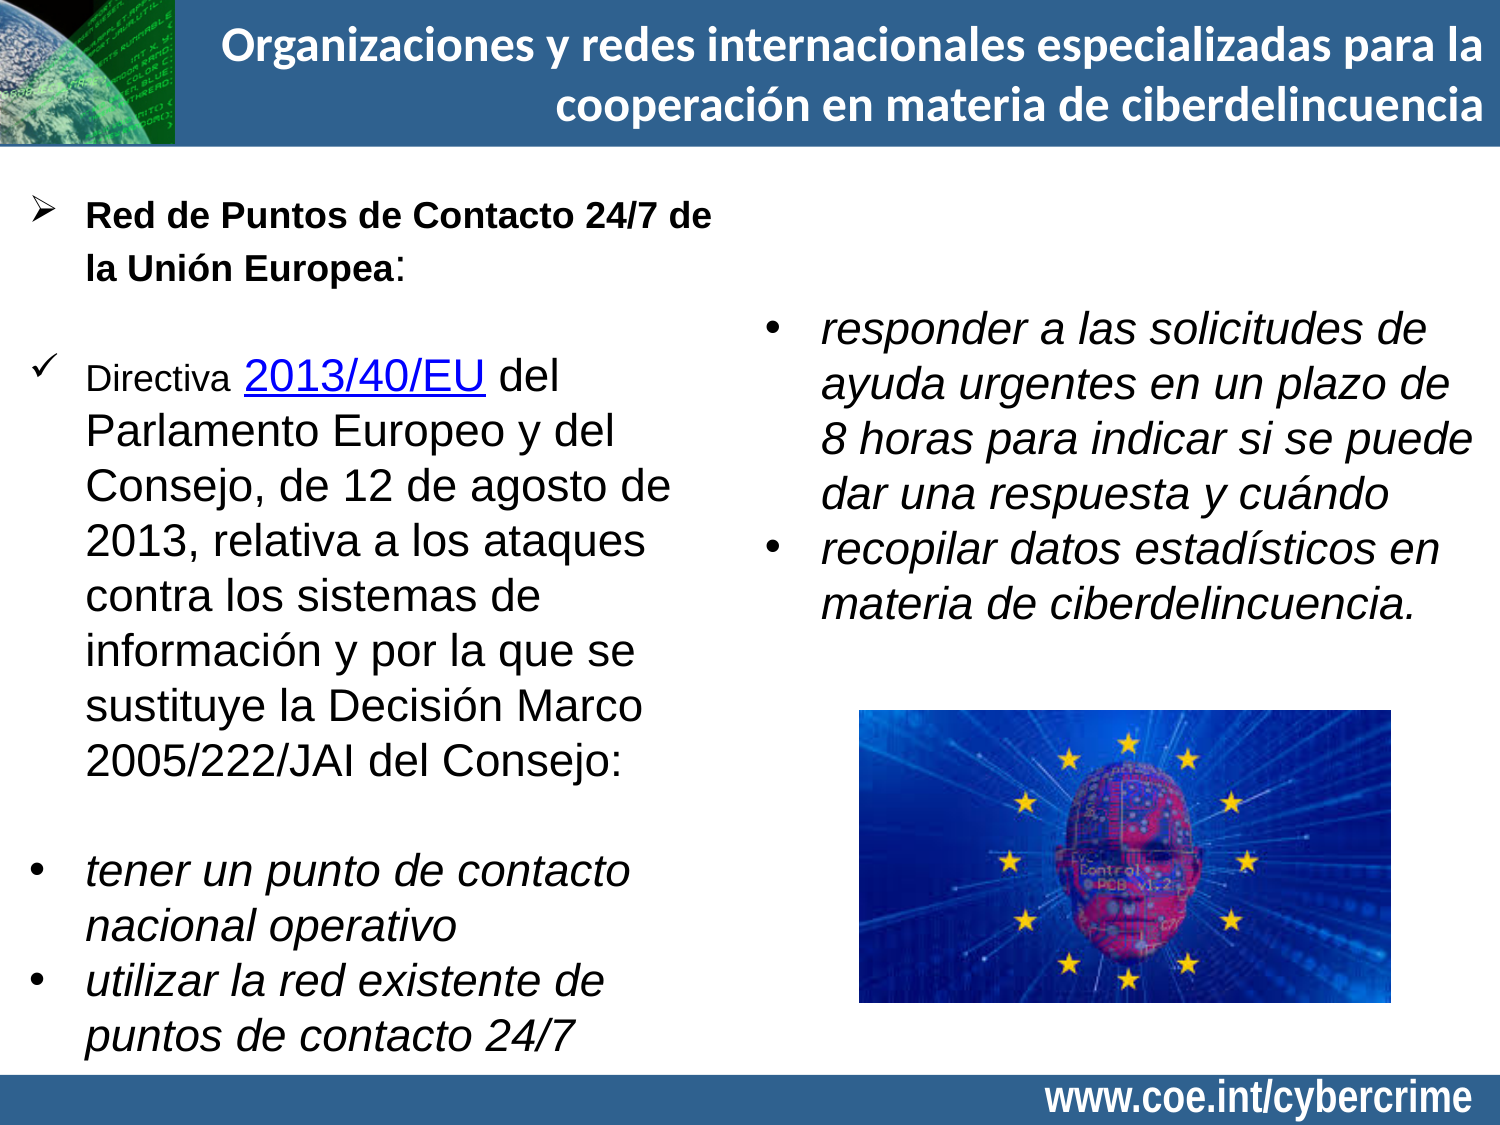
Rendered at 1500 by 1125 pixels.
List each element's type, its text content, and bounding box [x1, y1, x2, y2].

text_box [0, 1073, 1030, 1125]
picture [0, 0, 175, 144]
text_box www.coe.int/cybercrime [1030, 1059, 1500, 1125]
text_box responder a las solicitudes de ayuda urgentes en un plazo de 8 horas para indicar si se puede dar una respuesta y cuándo recopilar datos estadísticos en materia de ciberdelincuencia. [749, 291, 1500, 691]
text_box Organizaciones y redes internacionales especializadas para la cooperación en materia de ciberdelincuencia [177, 0, 1500, 149]
text_box Red de Puntos de Contacto 24/7 de la Unión Europea: Directiva 2013/40/EU del Parlamento Europeo y del Consejo, de 12 de agosto de 2013, relativa a los ataques contra los sistemas de información y por la que se sustituye la Decisión Marco 2005/222/JAI del Consejo: tener un punto de contacto nacional operativo utilizar la red existente de puntos de contacto 24/7 [14, 183, 765, 1124]
picture [859, 710, 1391, 1003]
